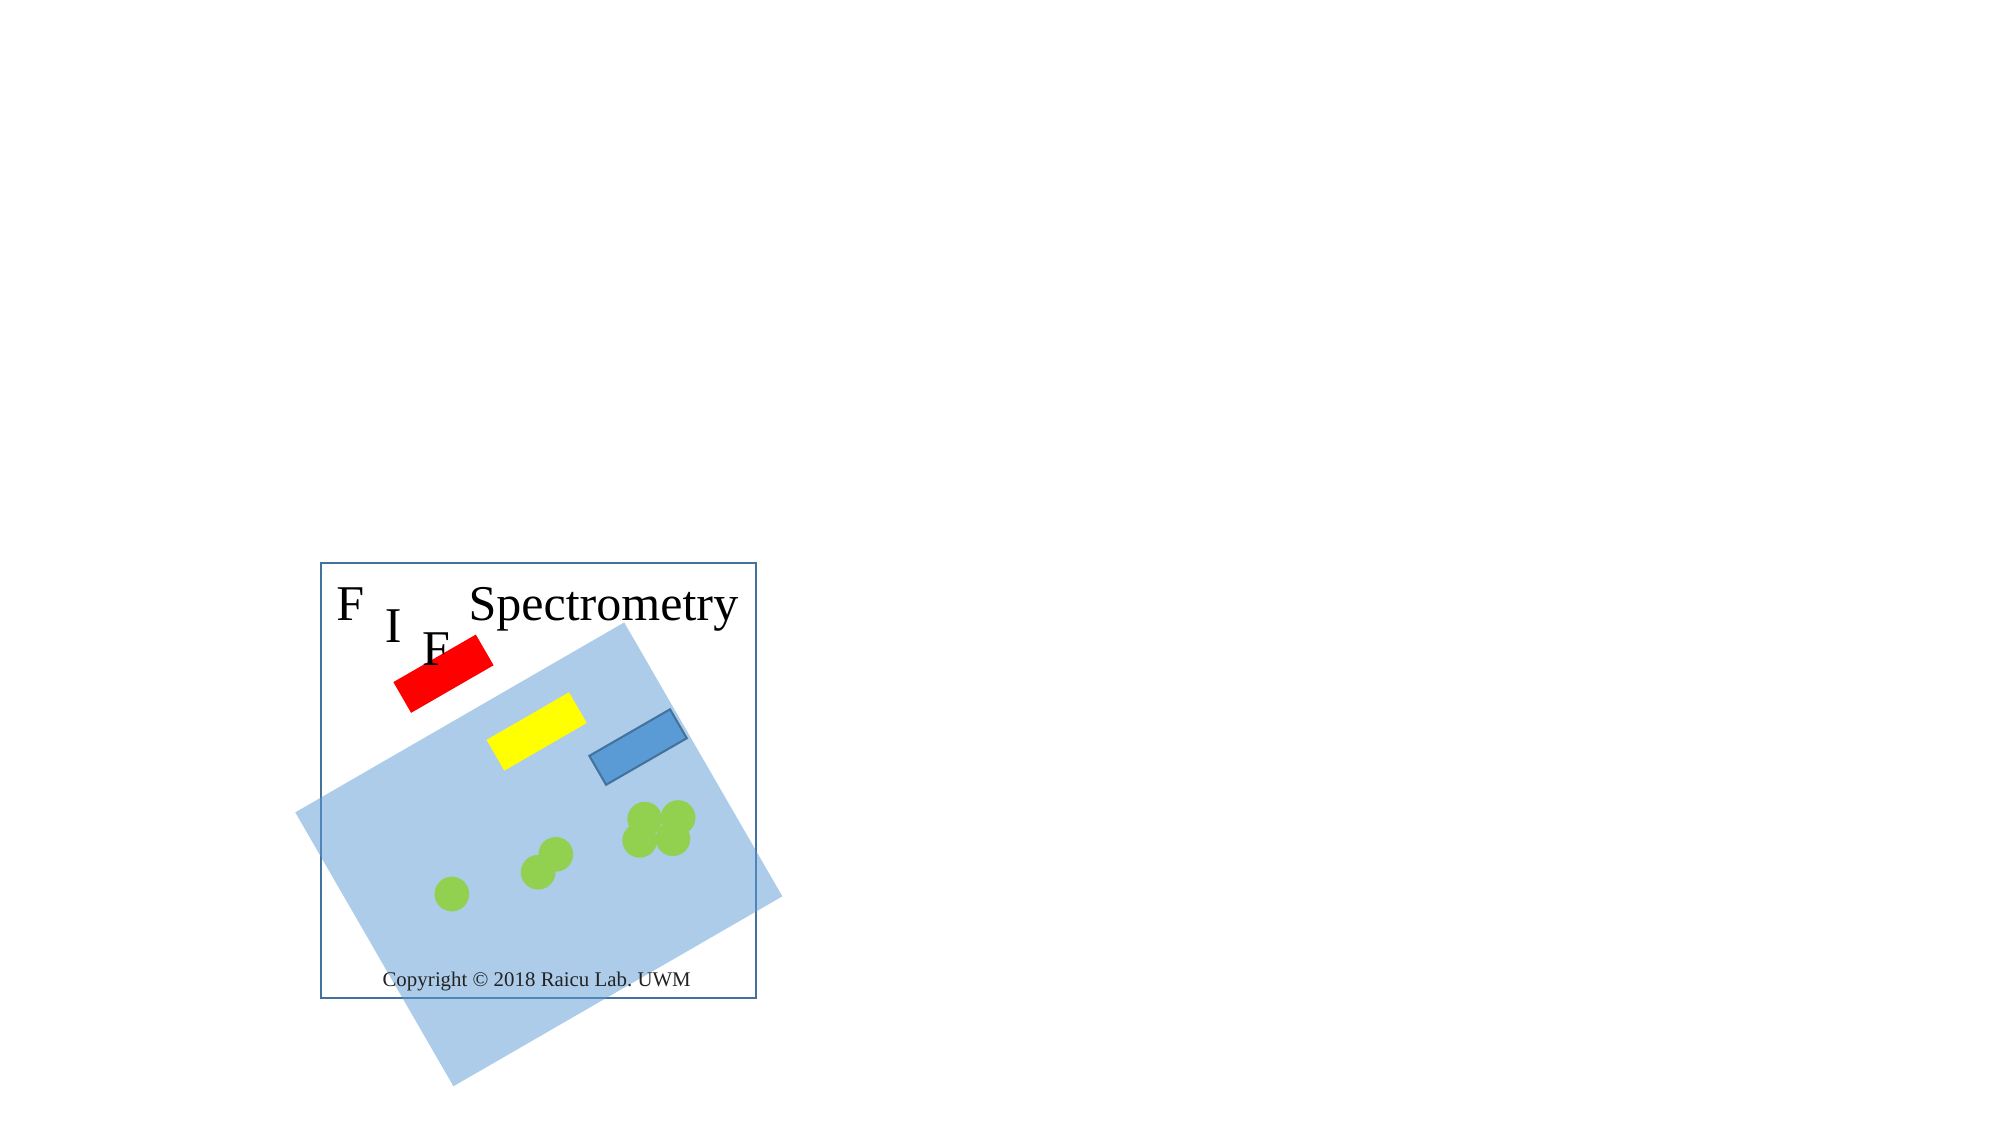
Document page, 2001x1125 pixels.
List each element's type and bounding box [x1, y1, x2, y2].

text_box [320, 563, 756, 1013]
